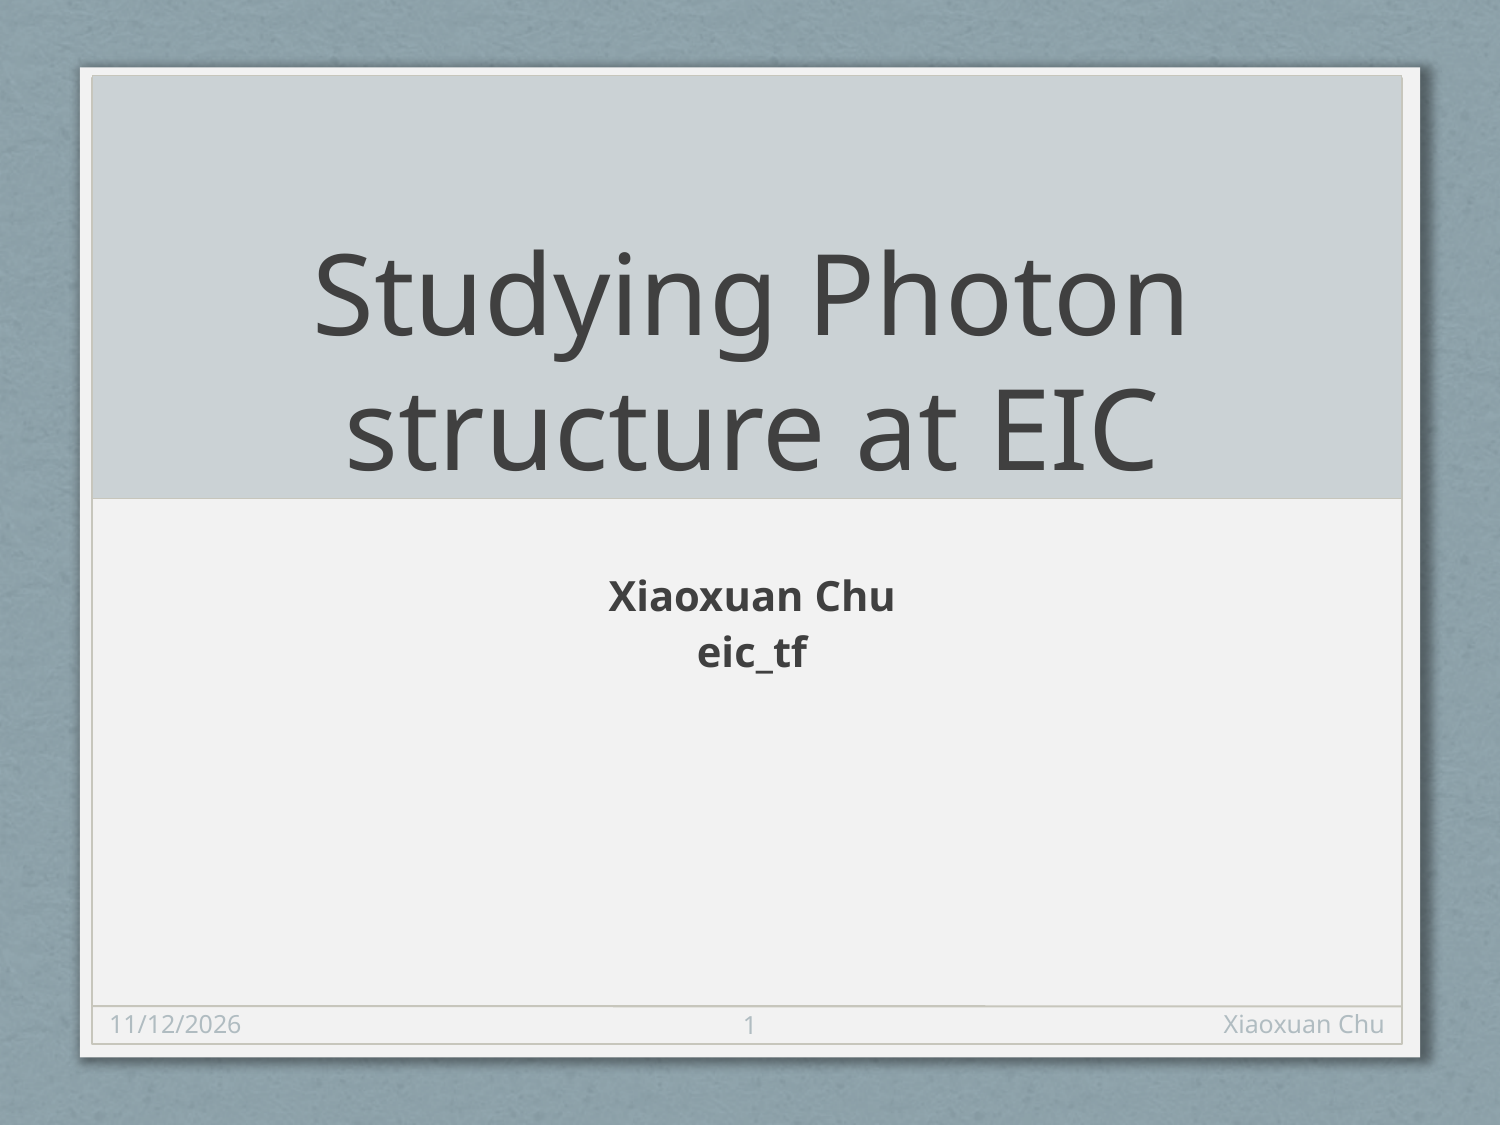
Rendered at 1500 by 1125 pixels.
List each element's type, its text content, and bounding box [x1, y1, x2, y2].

slide_number 1 [687, 1004, 813, 1049]
footer Xiaoxuan Chu [924, 1004, 1400, 1047]
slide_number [94, 1004, 445, 1047]
subtitle Xiaoxuan Chu eic_tf [150, 562, 1355, 850]
title Studying Photon structure at EIC [150, 184, 1355, 500]
